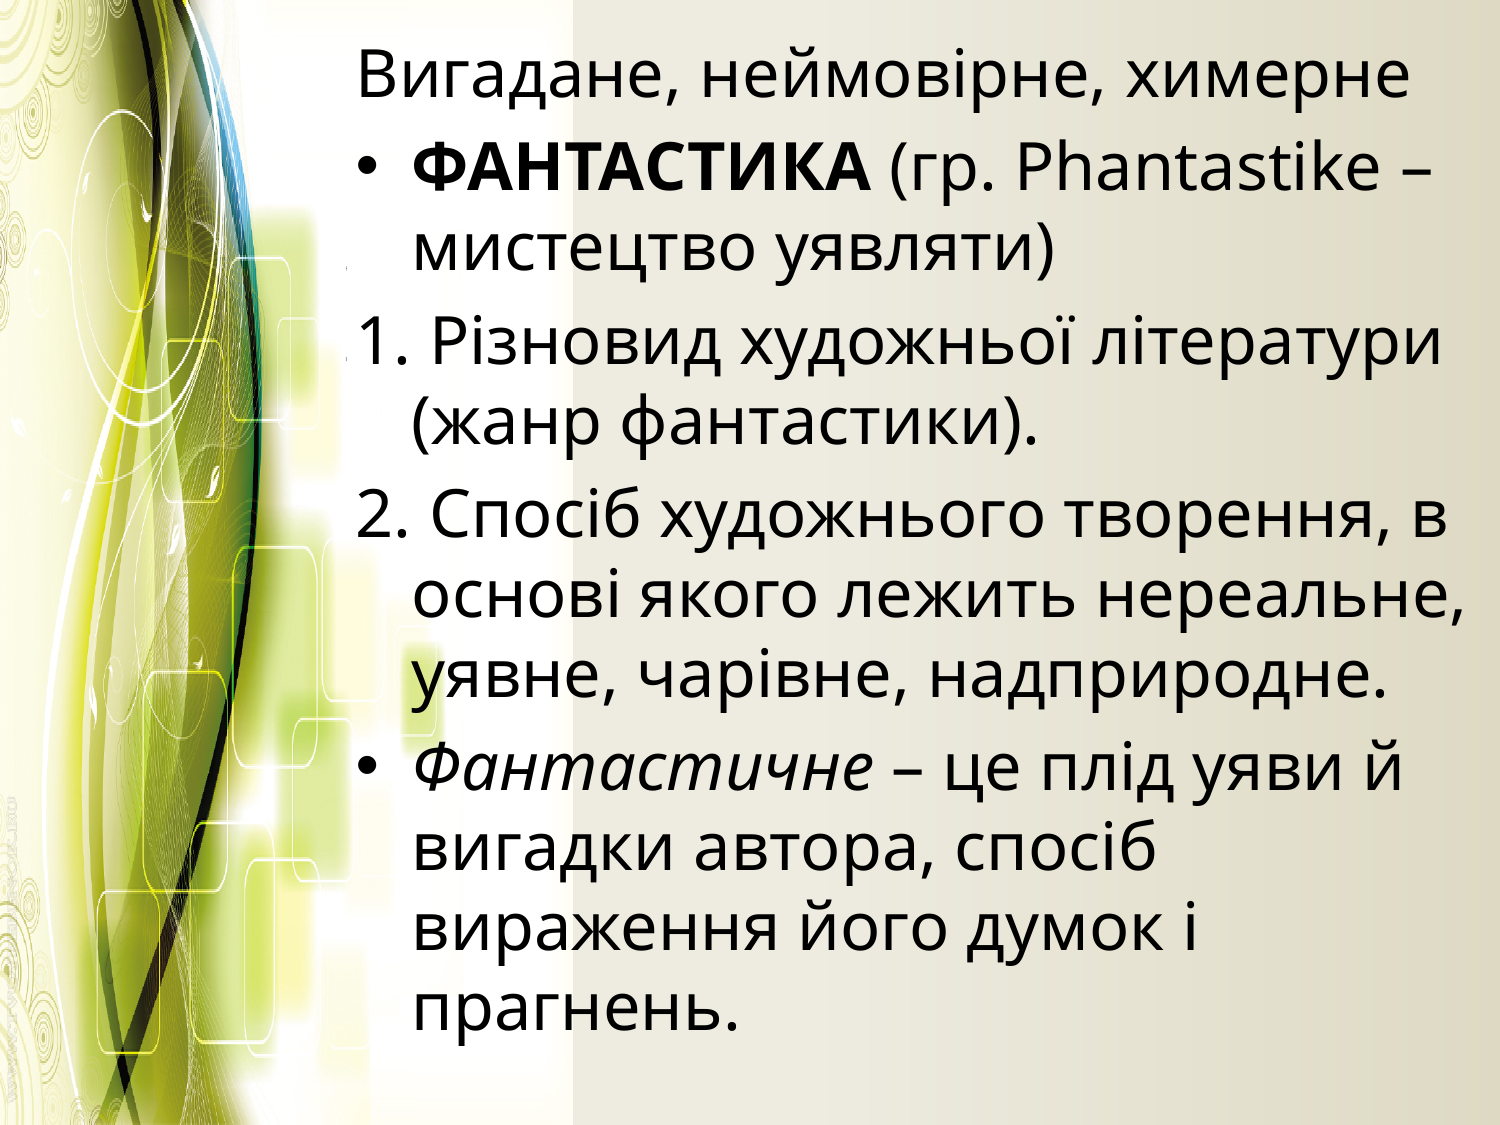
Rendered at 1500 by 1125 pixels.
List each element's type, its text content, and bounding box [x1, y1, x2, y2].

list Вигадане, неймовірне, химерне ФАНТАСТИКА (гр. Phantastike – мистецтво уявляти) 1. Різновид художньої літератури (жанр фантастики). 2. Спосіб художнього творення, в основі якого лежить нереальне, уявне, чарівне, надприродне. Фантастичне – це плід уяви й вигадки автора, спосіб вираження його думок і прагнень. [340, 23, 1500, 767]
picture [0, 0, 573, 1125]
